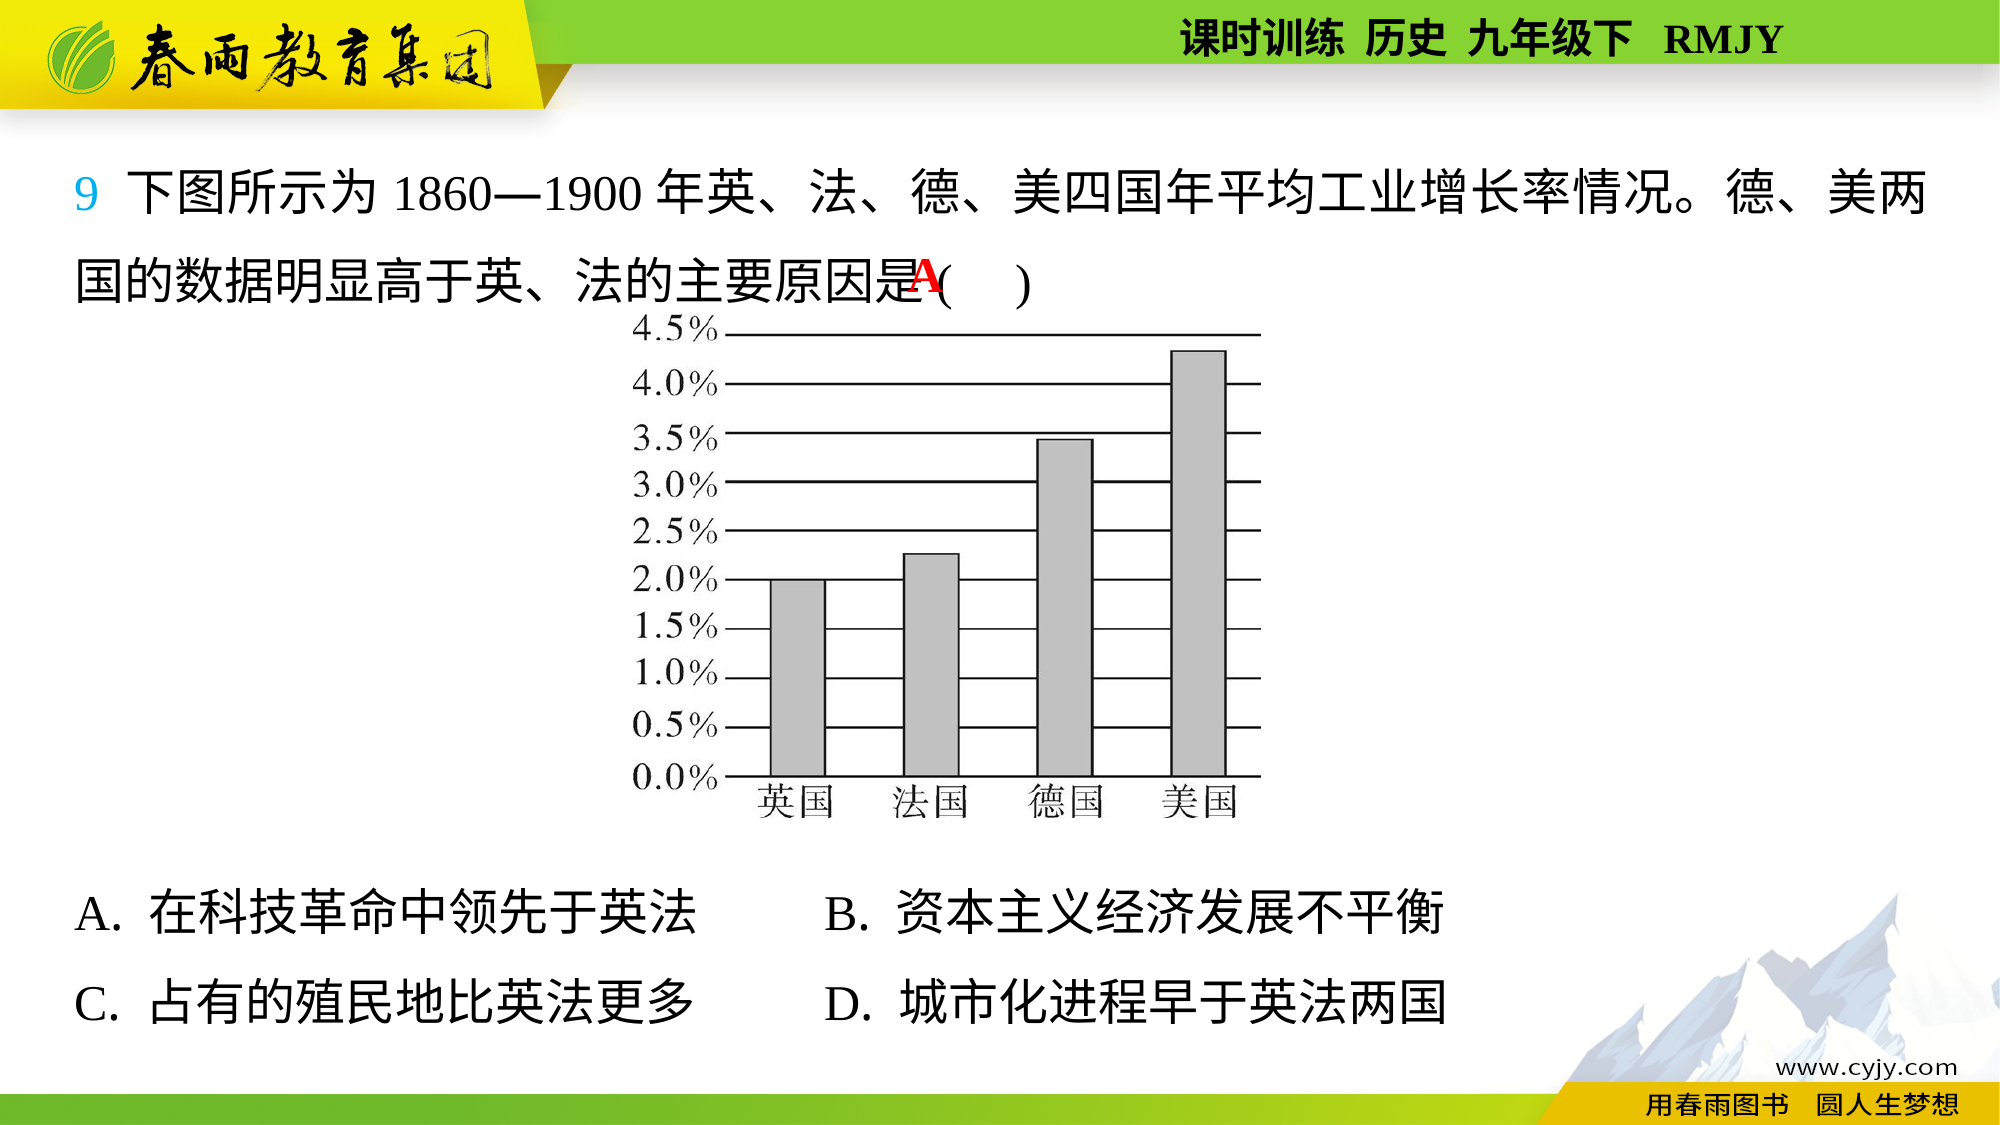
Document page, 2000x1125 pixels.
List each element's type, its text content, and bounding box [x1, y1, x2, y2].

list 9 下图所示为1860—1900年英、法、德、美四国年平均工业增长率情况。德、美两国的数据明显高于英、法的主要原因是( ) A. 在科技革命中领先于英法 B. 资本主义经济发展不平衡 C. 占有的殖民地比英法更多 D. 城市化进程早于英法两国 [59, 122, 1944, 1047]
text_box A [892, 235, 959, 310]
picture [0, 0, 2000, 1125]
